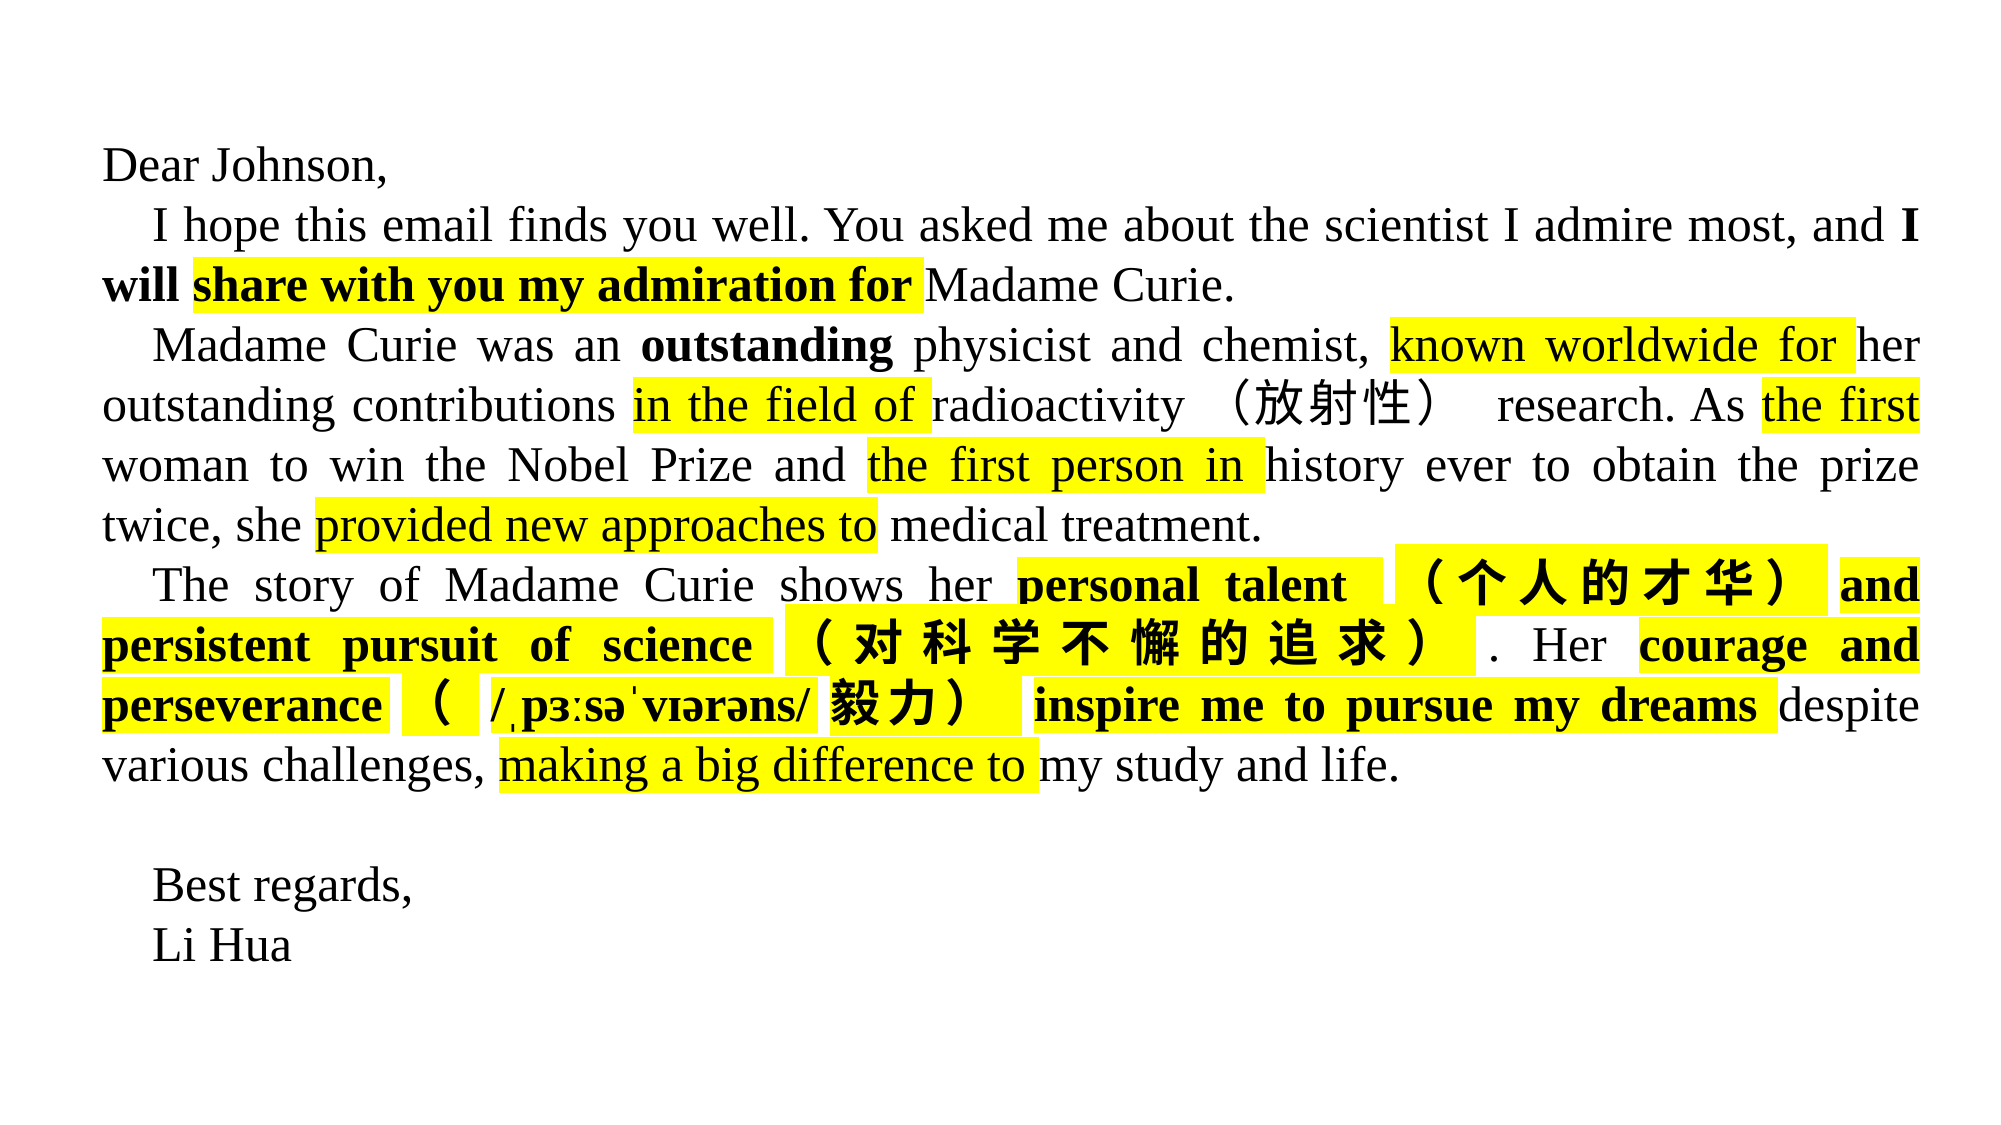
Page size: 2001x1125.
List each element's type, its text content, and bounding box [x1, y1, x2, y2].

text_box Dear Johnson, I hope this email finds you well. You asked me about the scientist I admire most, and I will share with you my admiration for Madame Curie. Madame Curie was an outstanding physicist and chemist, known worldwide for her outstanding contributions in the field of radioactivity（放射性） research. As the first woman to win the Nobel Prize and the first person in history ever to obtain the prize twice, she provided new approaches to medical treatment. The story of Madame Curie shows her personal talent （个人的才华）and persistent pursuit of science（对科学不懈的追求）. Her courage and perseverance（ /ˌpɜːsəˈvɪərəns/毅力） inspire me to pursue my dreams despite various challenges, making a big difference to my study and life. Best regards, Li Hua [87, 124, 1935, 980]
